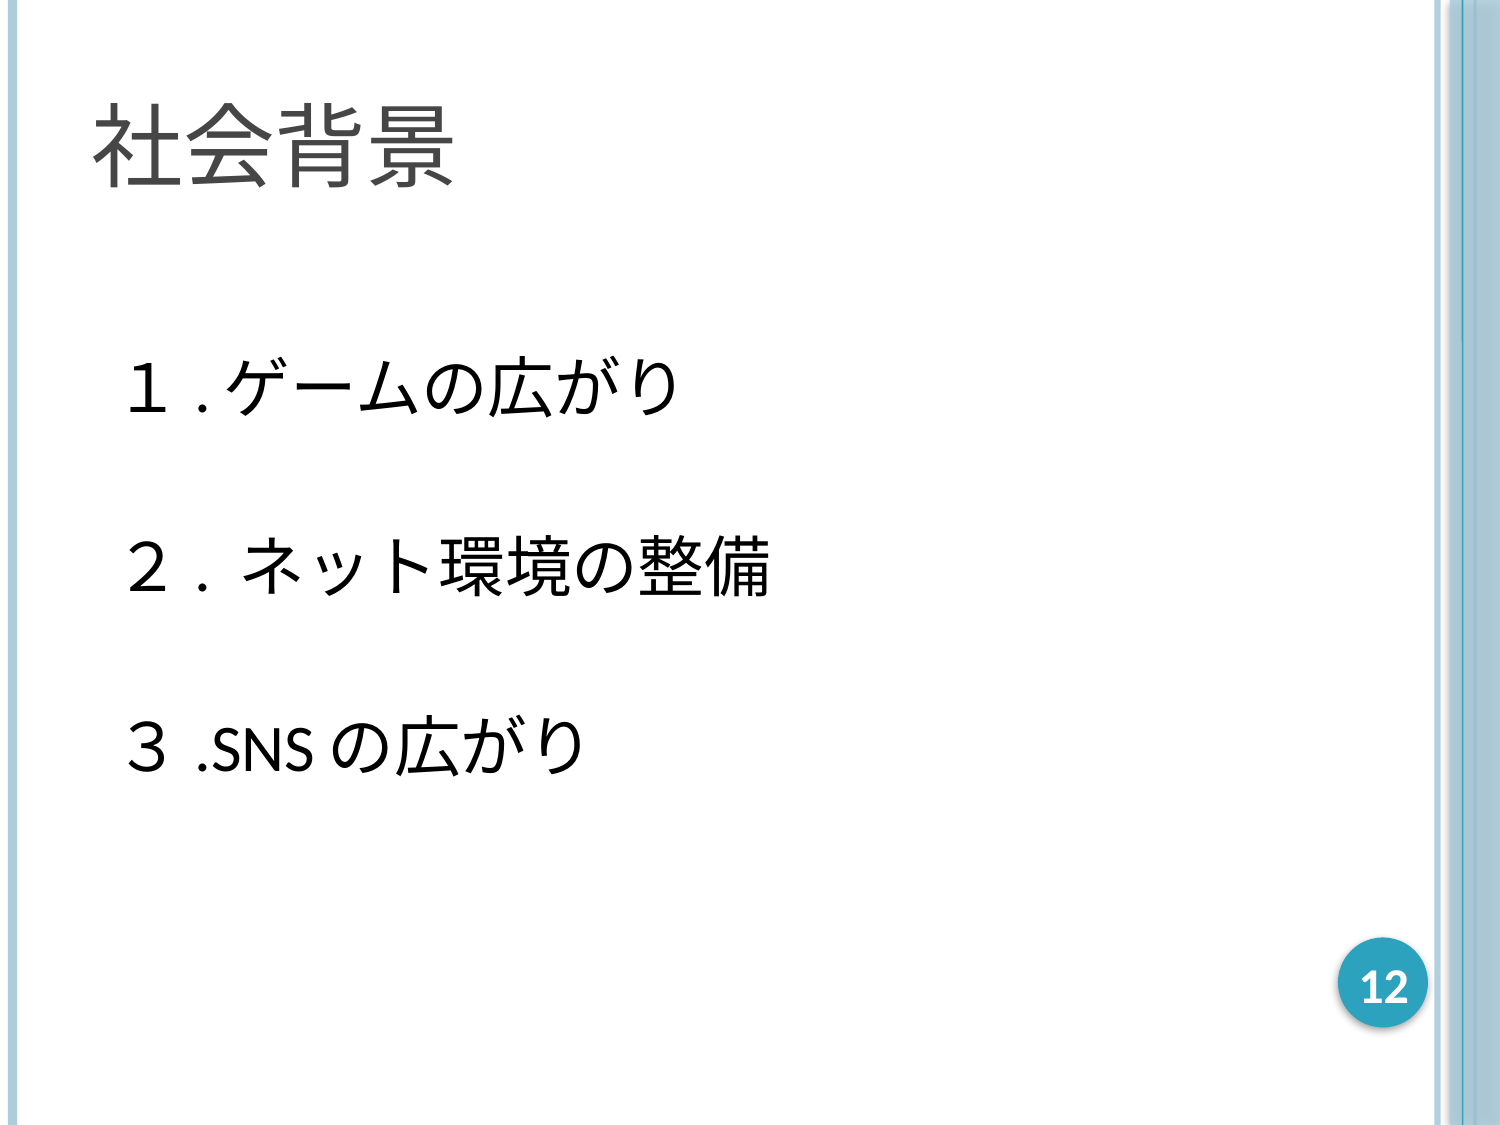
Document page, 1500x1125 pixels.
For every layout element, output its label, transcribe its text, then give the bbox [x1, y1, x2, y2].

title 社会背景 [76, 54, 492, 207]
list １.ゲームの広がり ２. ネット環境の整備 ３.SNSの広がり [100, 338, 798, 835]
slide_number 12 [1333, 940, 1434, 1027]
